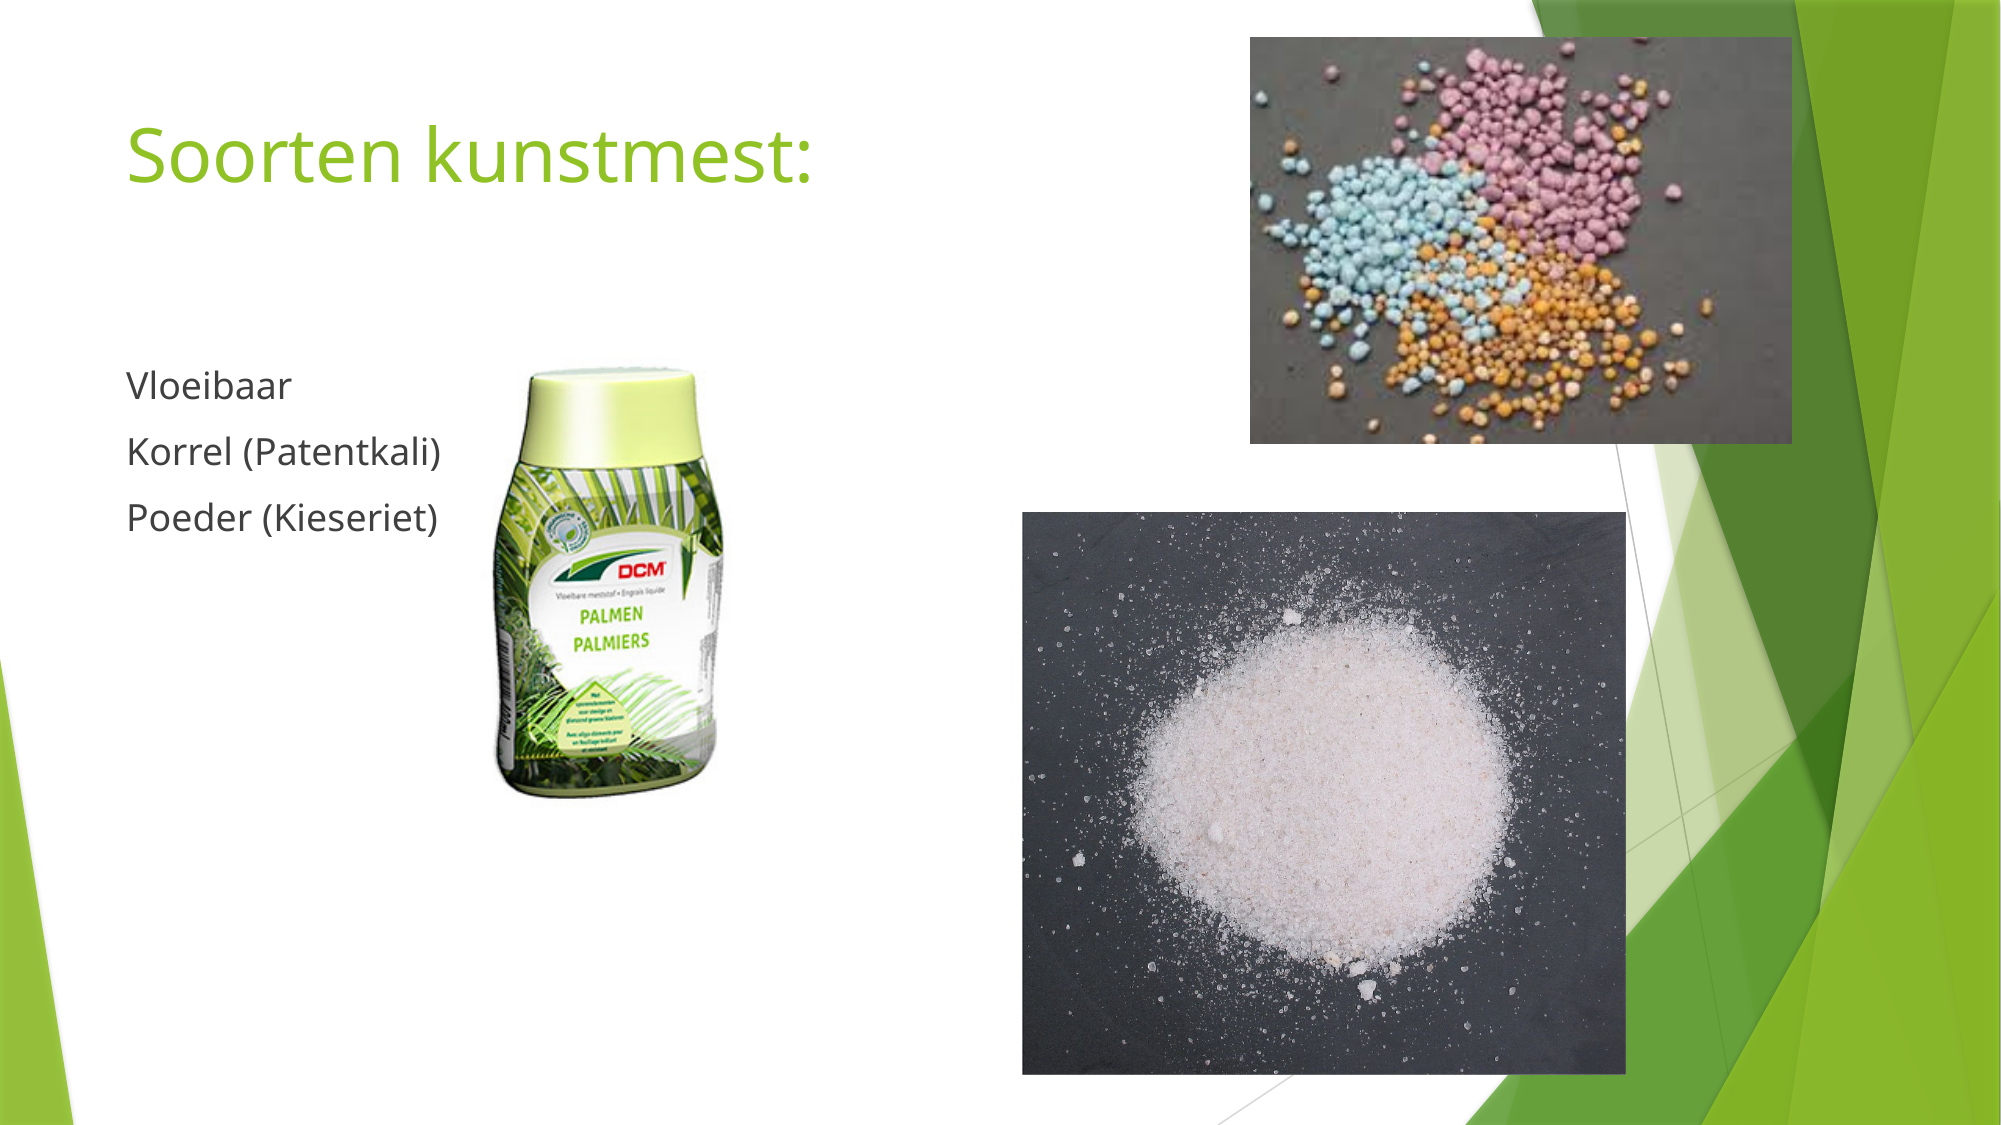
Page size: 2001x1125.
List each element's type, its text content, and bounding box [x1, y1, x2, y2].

picture [1250, 37, 1793, 444]
list Vloeibaar Korrel (Patentkali) Poeder (Kieseriet) [111, 354, 1522, 992]
picture [292, 269, 919, 896]
title Soorten kunstmest: [111, 99, 1245, 317]
picture [1021, 511, 1626, 1076]
